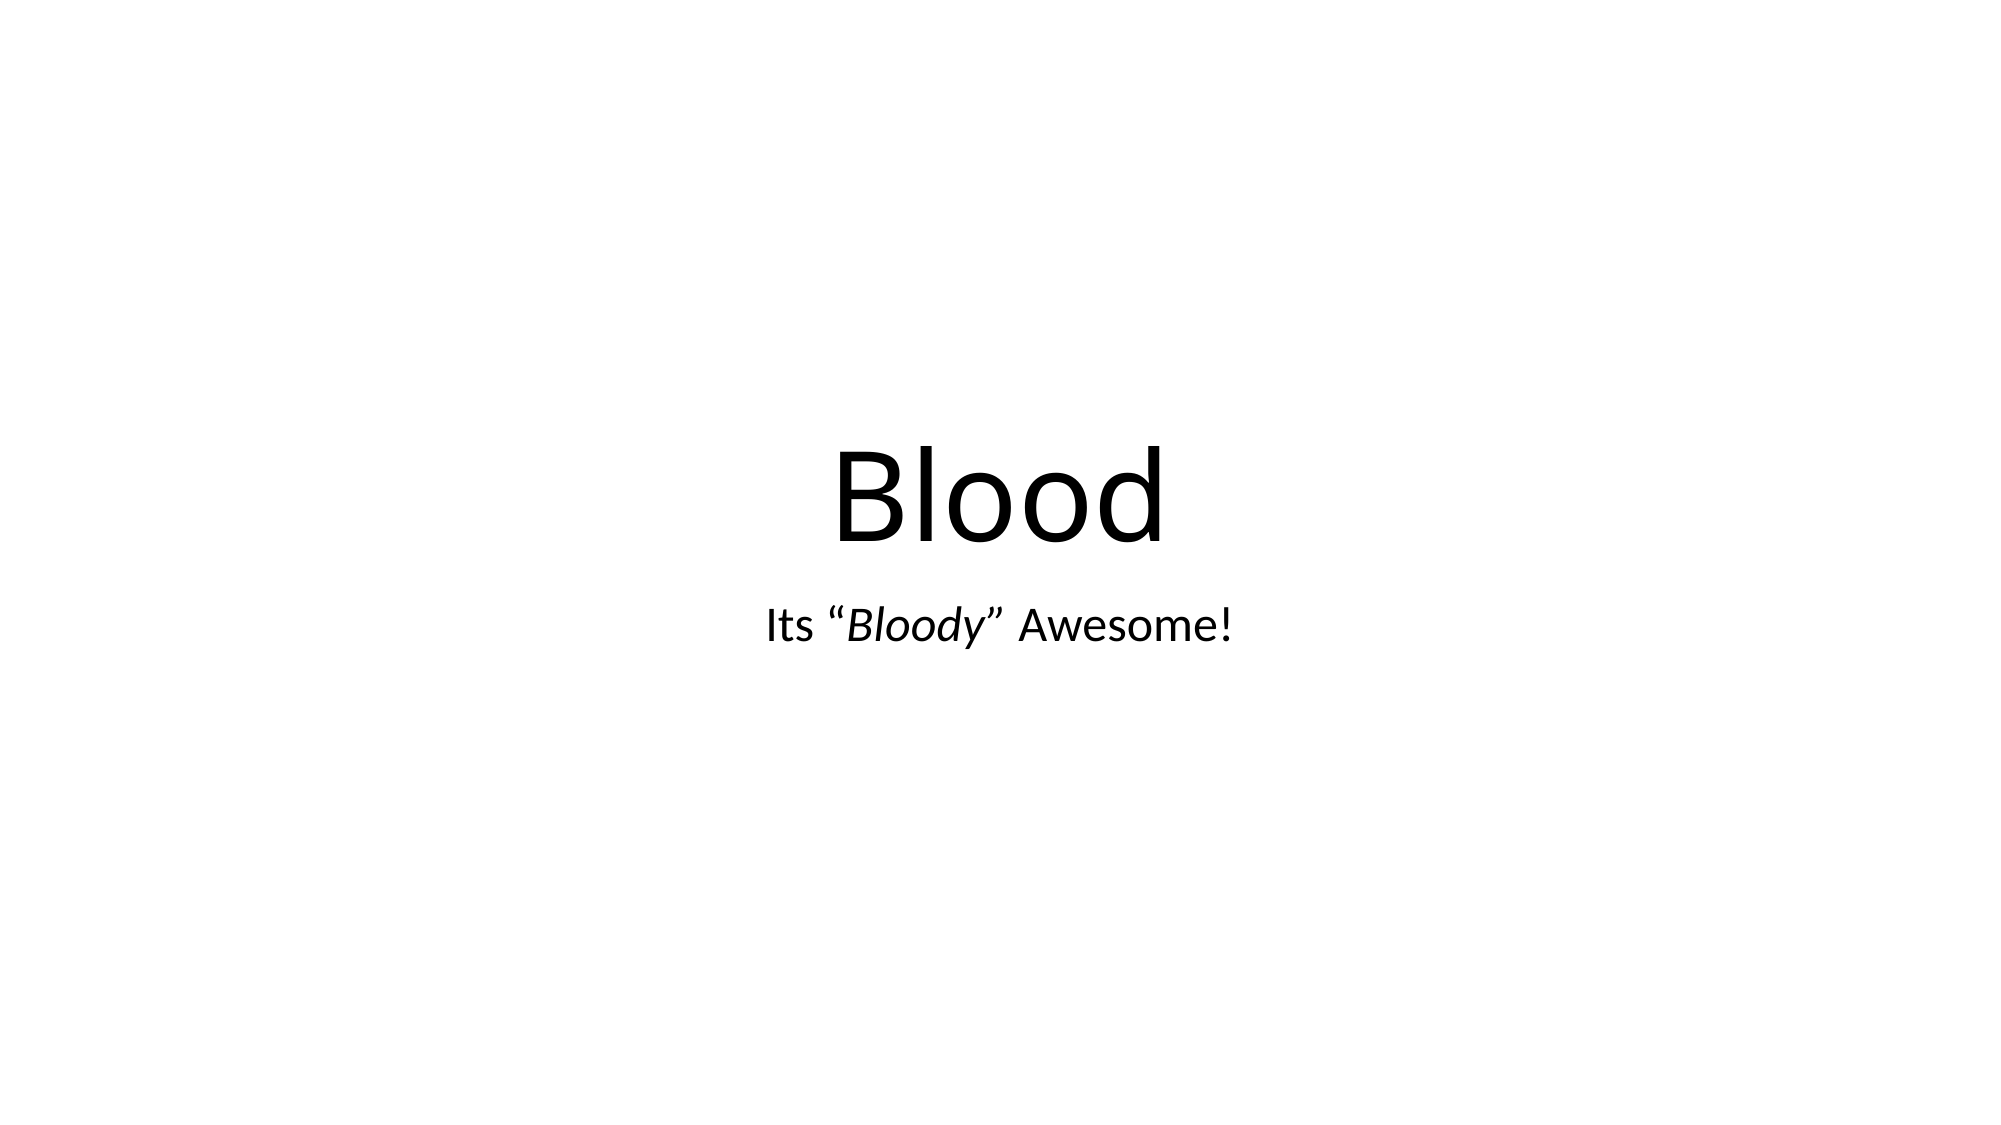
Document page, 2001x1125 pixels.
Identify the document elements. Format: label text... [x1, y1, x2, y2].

title Blood [249, 184, 1750, 576]
subtitle Its “Bloody” Awesome! [249, 590, 1750, 863]
